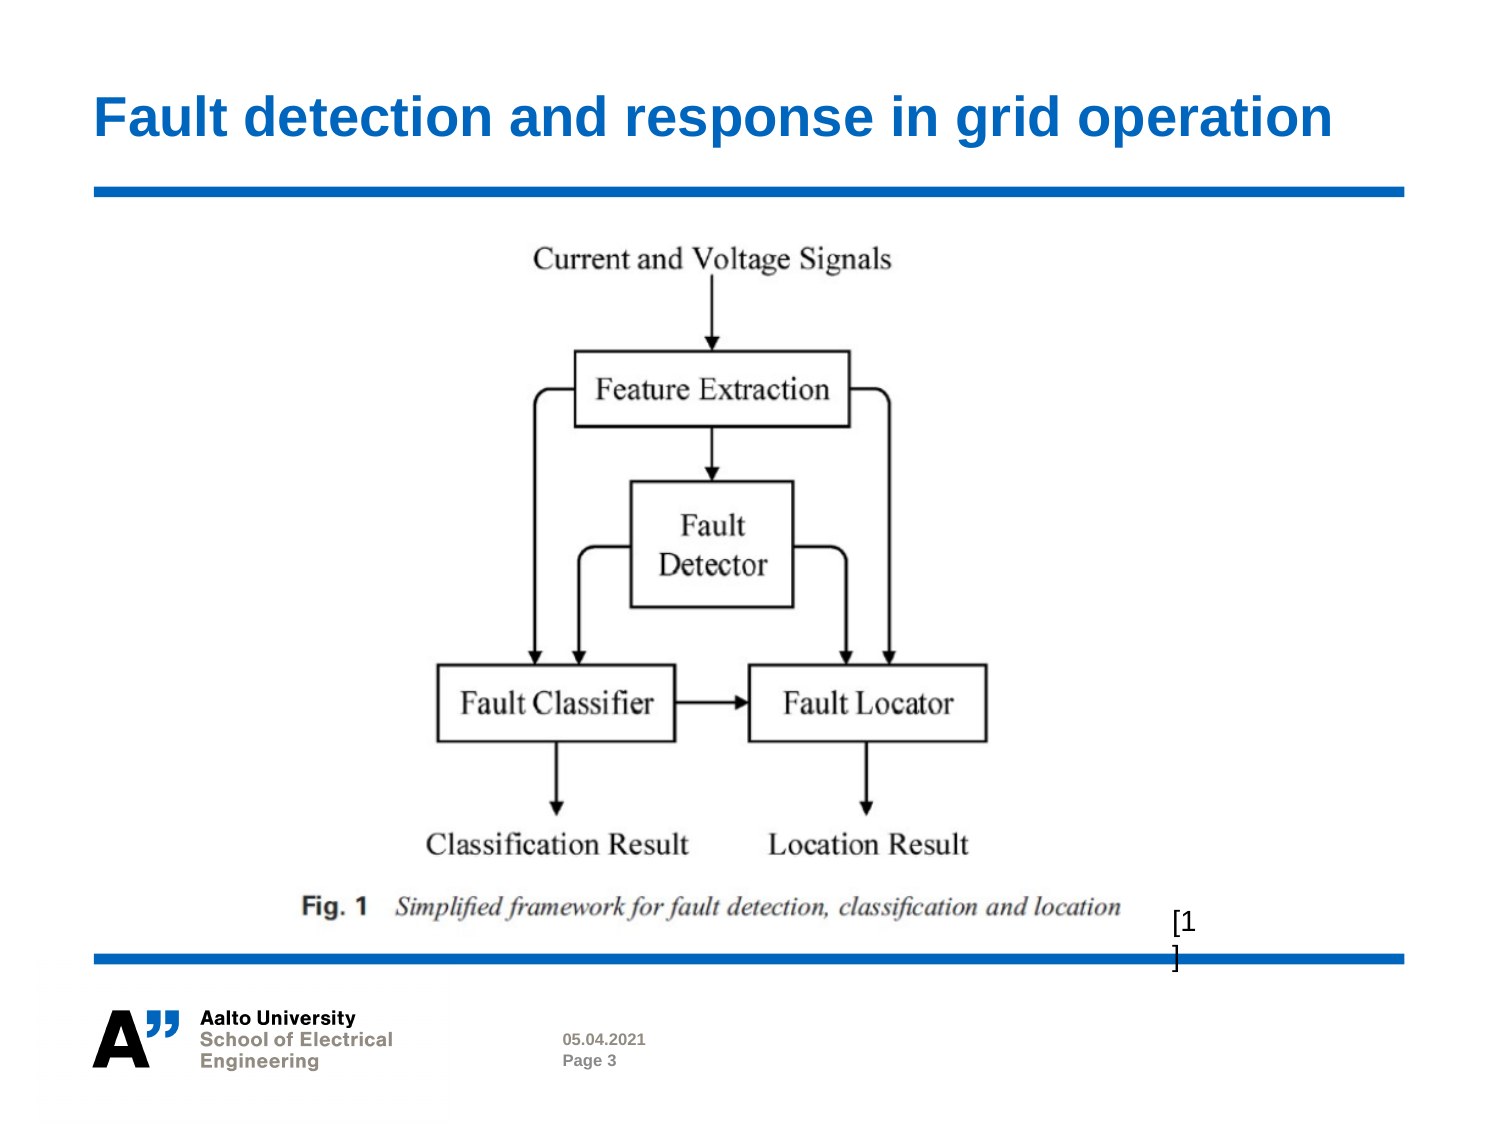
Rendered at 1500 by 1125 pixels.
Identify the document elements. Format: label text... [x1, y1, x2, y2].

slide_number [562, 1029, 816, 1050]
picture [292, 204, 1133, 939]
picture [35, 953, 449, 1125]
slide_number Page 3 [562, 1050, 816, 1071]
title Fault detection and response in grid operation [93, 80, 1369, 228]
text_box [1] [1157, 886, 1220, 987]
